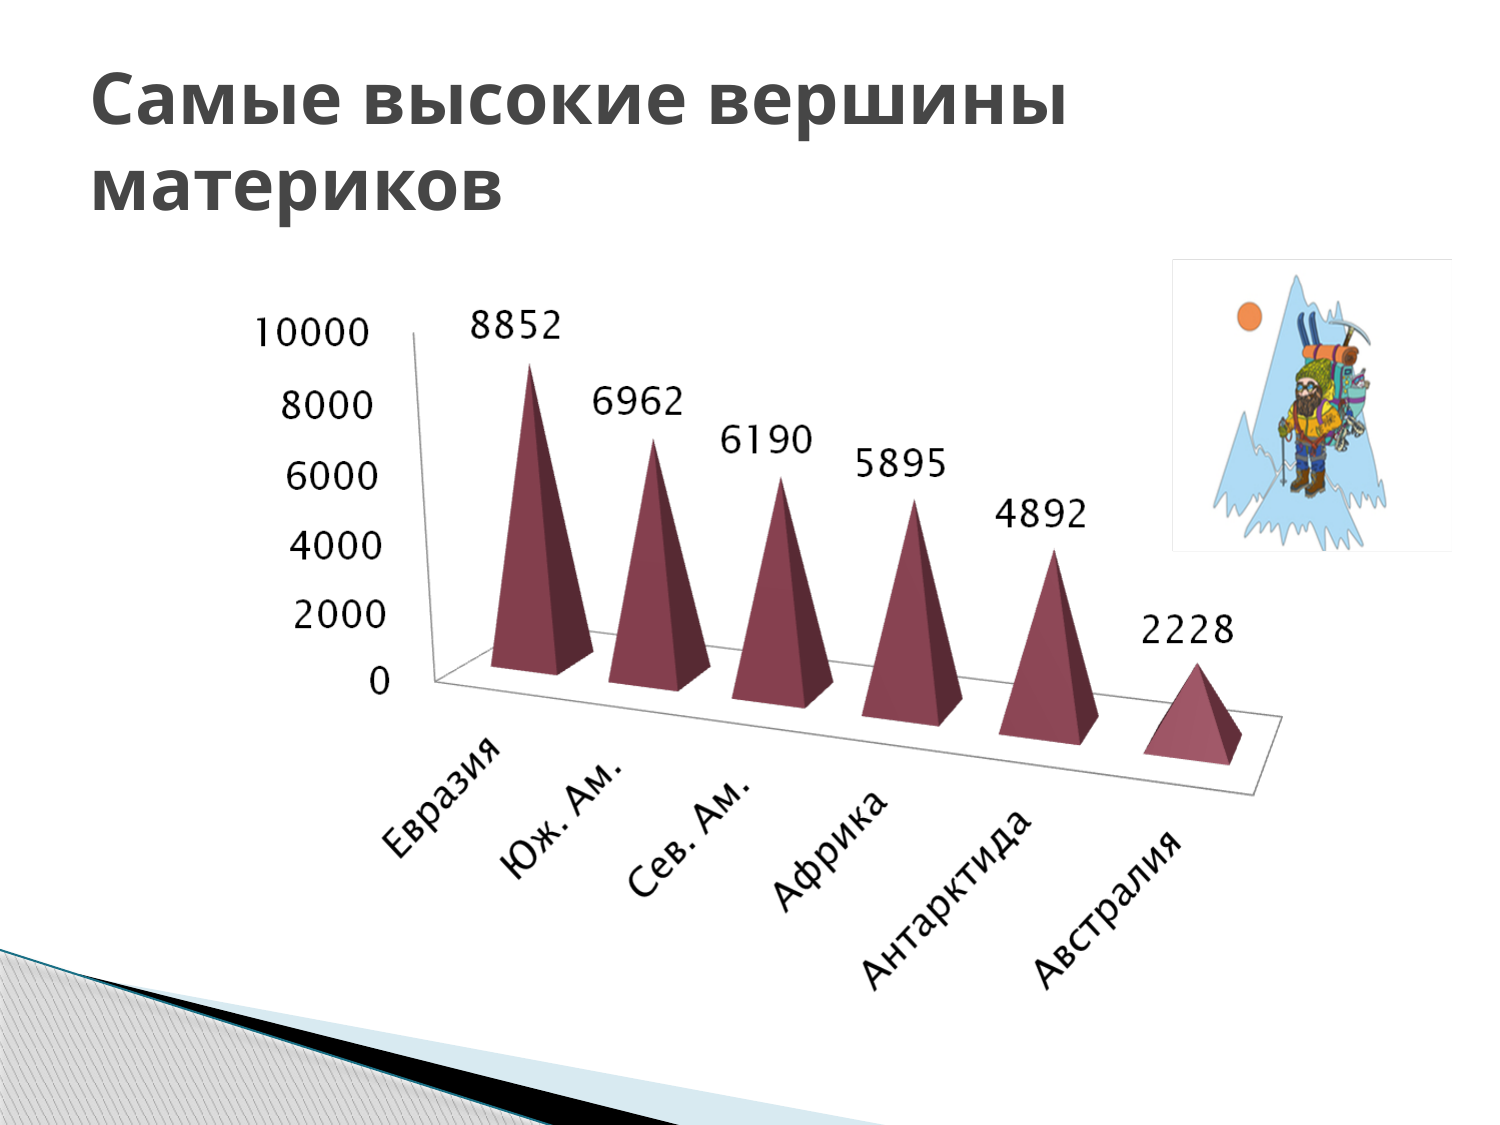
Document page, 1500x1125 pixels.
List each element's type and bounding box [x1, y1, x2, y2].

picture [36, 0, 1463, 1056]
